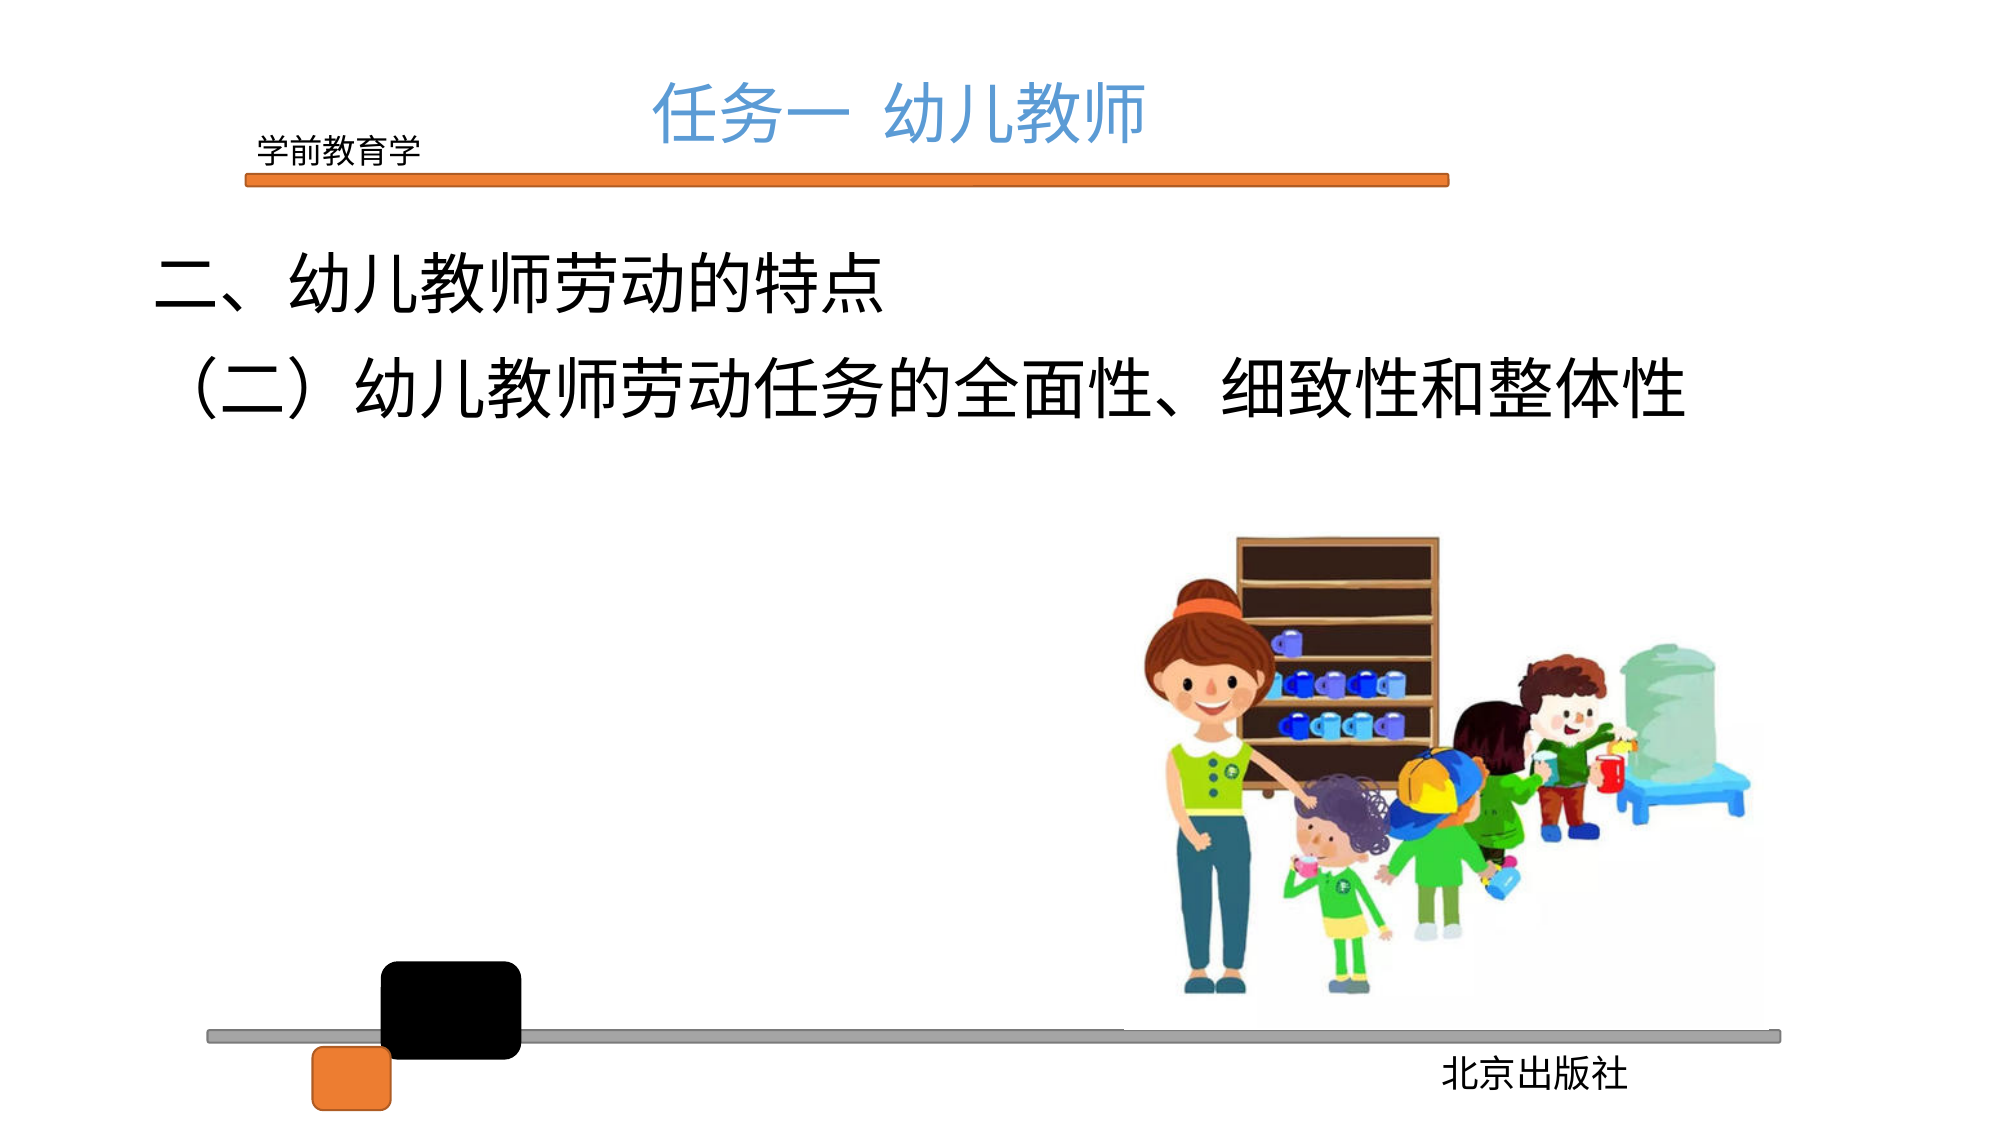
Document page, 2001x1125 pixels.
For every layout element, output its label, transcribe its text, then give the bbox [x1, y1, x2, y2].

picture [1124, 511, 1769, 1030]
text_box 任务一 幼儿教师 [636, 64, 1164, 160]
text_box 二、幼儿教师劳动的特点 （二）幼儿教师劳动任务的全面性、细致性和整体性 [137, 234, 1903, 434]
